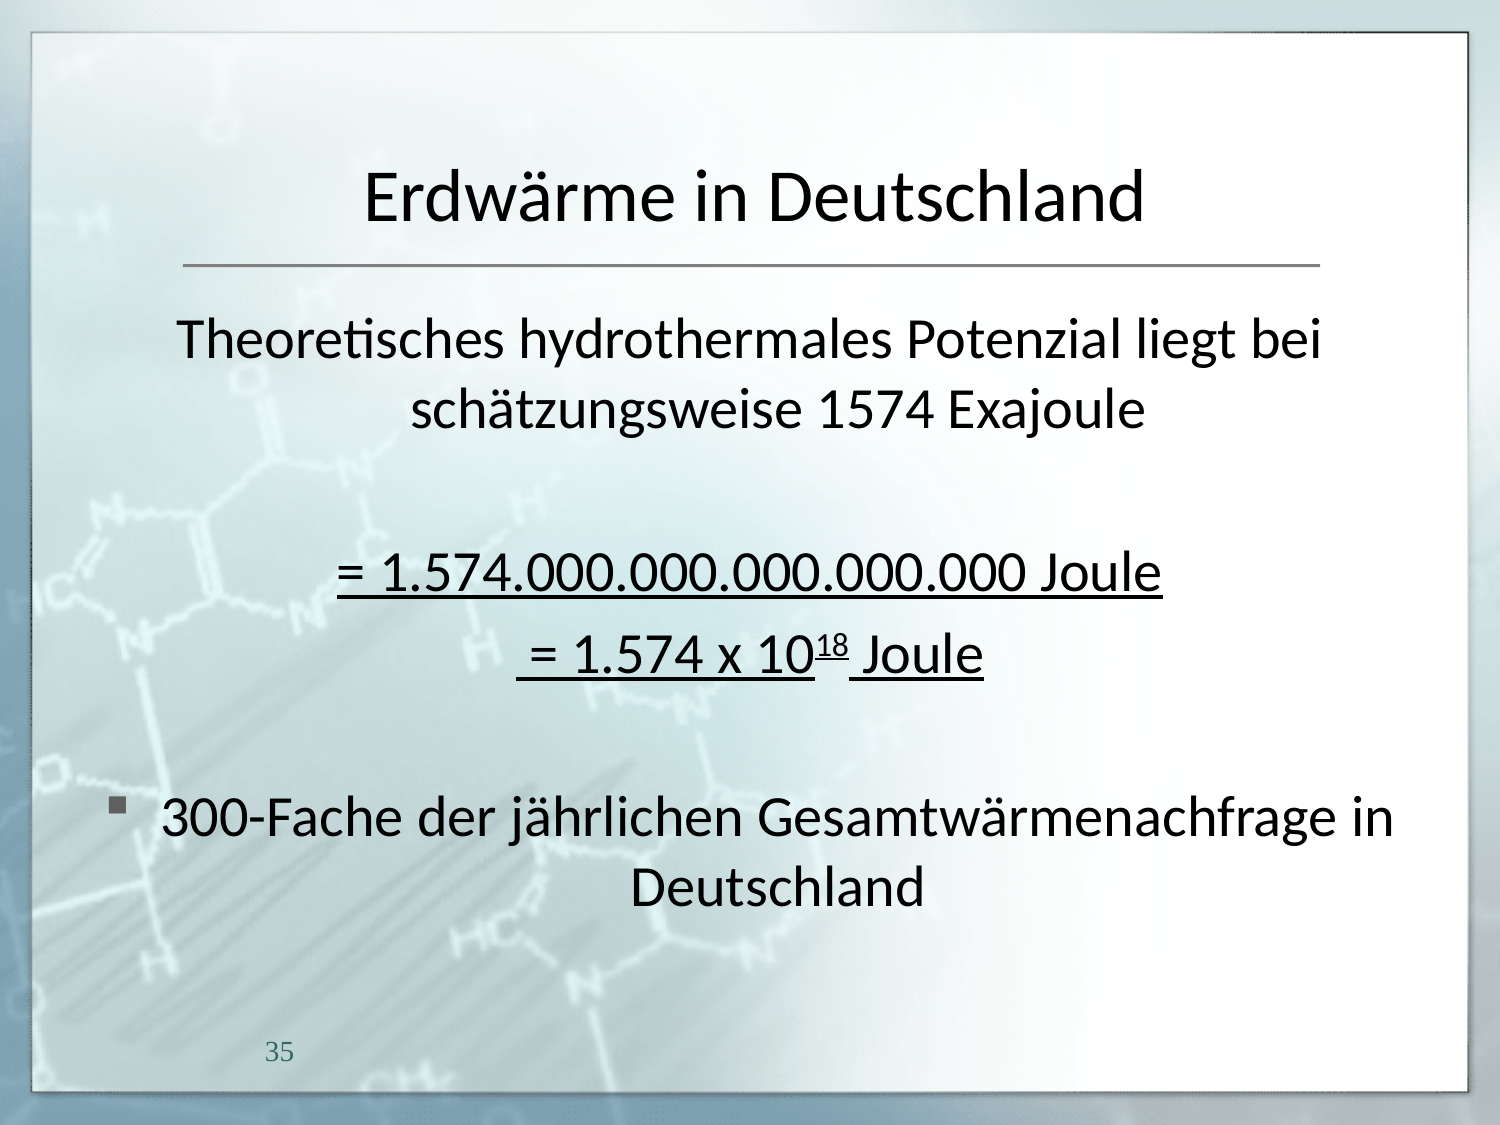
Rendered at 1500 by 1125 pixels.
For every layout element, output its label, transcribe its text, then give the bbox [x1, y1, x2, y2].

slide_number 35 [249, 1024, 463, 1101]
picture [0, 0, 1500, 1125]
list Theoretisches hydrothermales Potenzial liegt bei schätzungsweise 1574 Exajoule = 1.574.000.000.000.000.000 Joule = 1.574 x 1018 Joule 300-Fache der jährlichen Gesamtwärmenachfrage in Deutschland [46, 292, 1454, 1091]
title Erdwärme in Deutschland [70, 105, 1442, 279]
